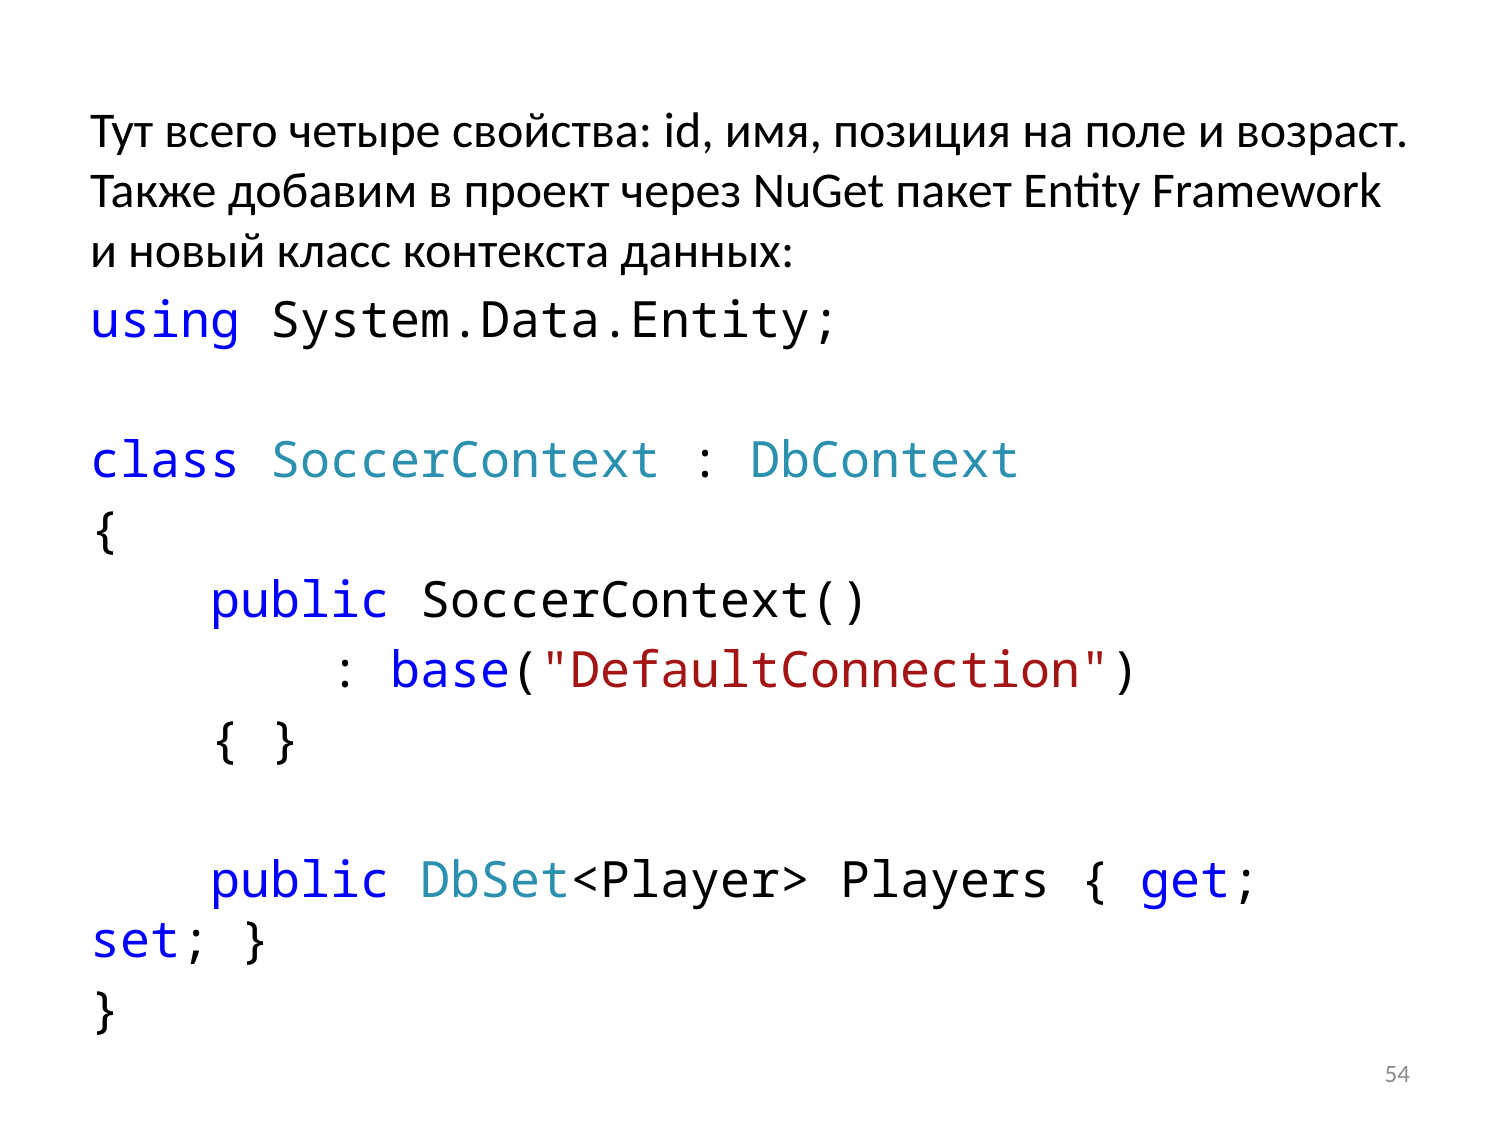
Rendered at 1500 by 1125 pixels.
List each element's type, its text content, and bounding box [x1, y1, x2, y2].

slide_number 54 [1074, 1042, 1425, 1103]
list Тут всего четыре свойства: id, имя, позиция на поле и возраст. Также добавим в проект через NuGet пакет Entity Framework и новый класс контекста данных: using System.Data.Entity; class SoccerContext : DbContext { public SoccerContext() : base("DefaultConnection") { } public DbSet<Player> Players { get; set; } } [75, 90, 1425, 1005]
